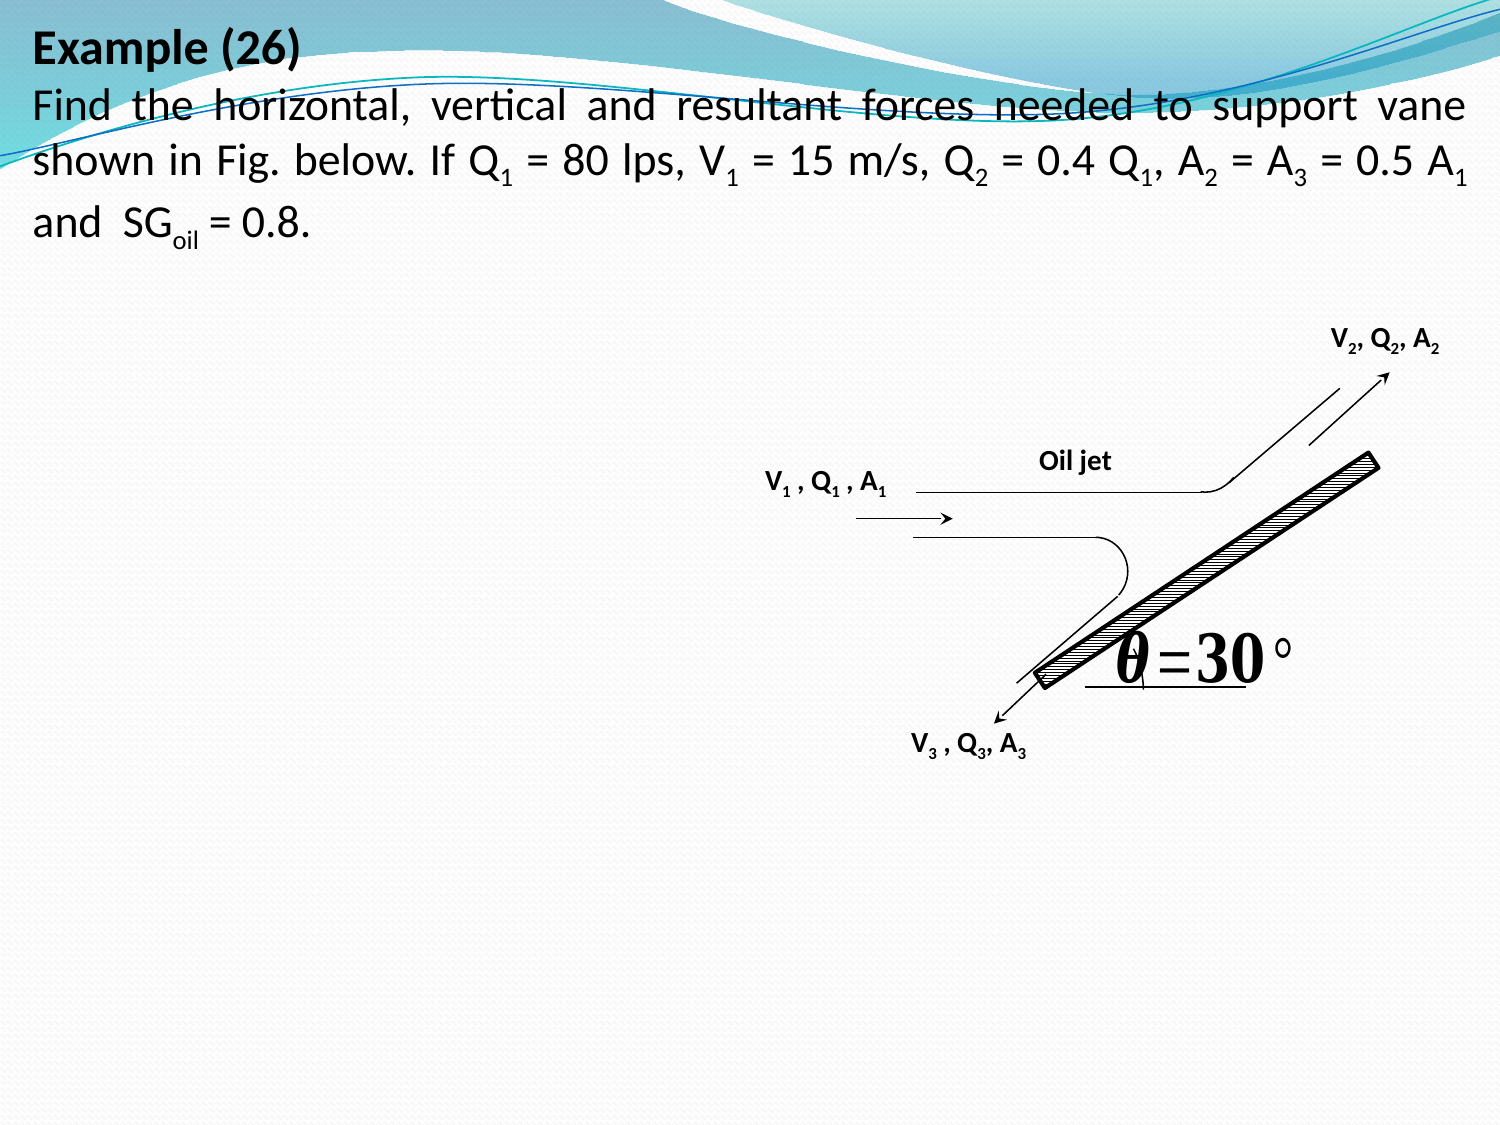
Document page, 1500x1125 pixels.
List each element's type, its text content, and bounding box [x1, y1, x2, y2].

text_box Example (26) Find the horizontal, vertical and resultant forces needed to support vane shown in Fig. below. If Q1 = 80 lps, V1 = 15 m/s, Q2 = 0.4 Q1, A2 = A3 = 0.5 A1 and SGoil = 0.8. [17, 7, 1483, 647]
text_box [749, 308, 1471, 799]
